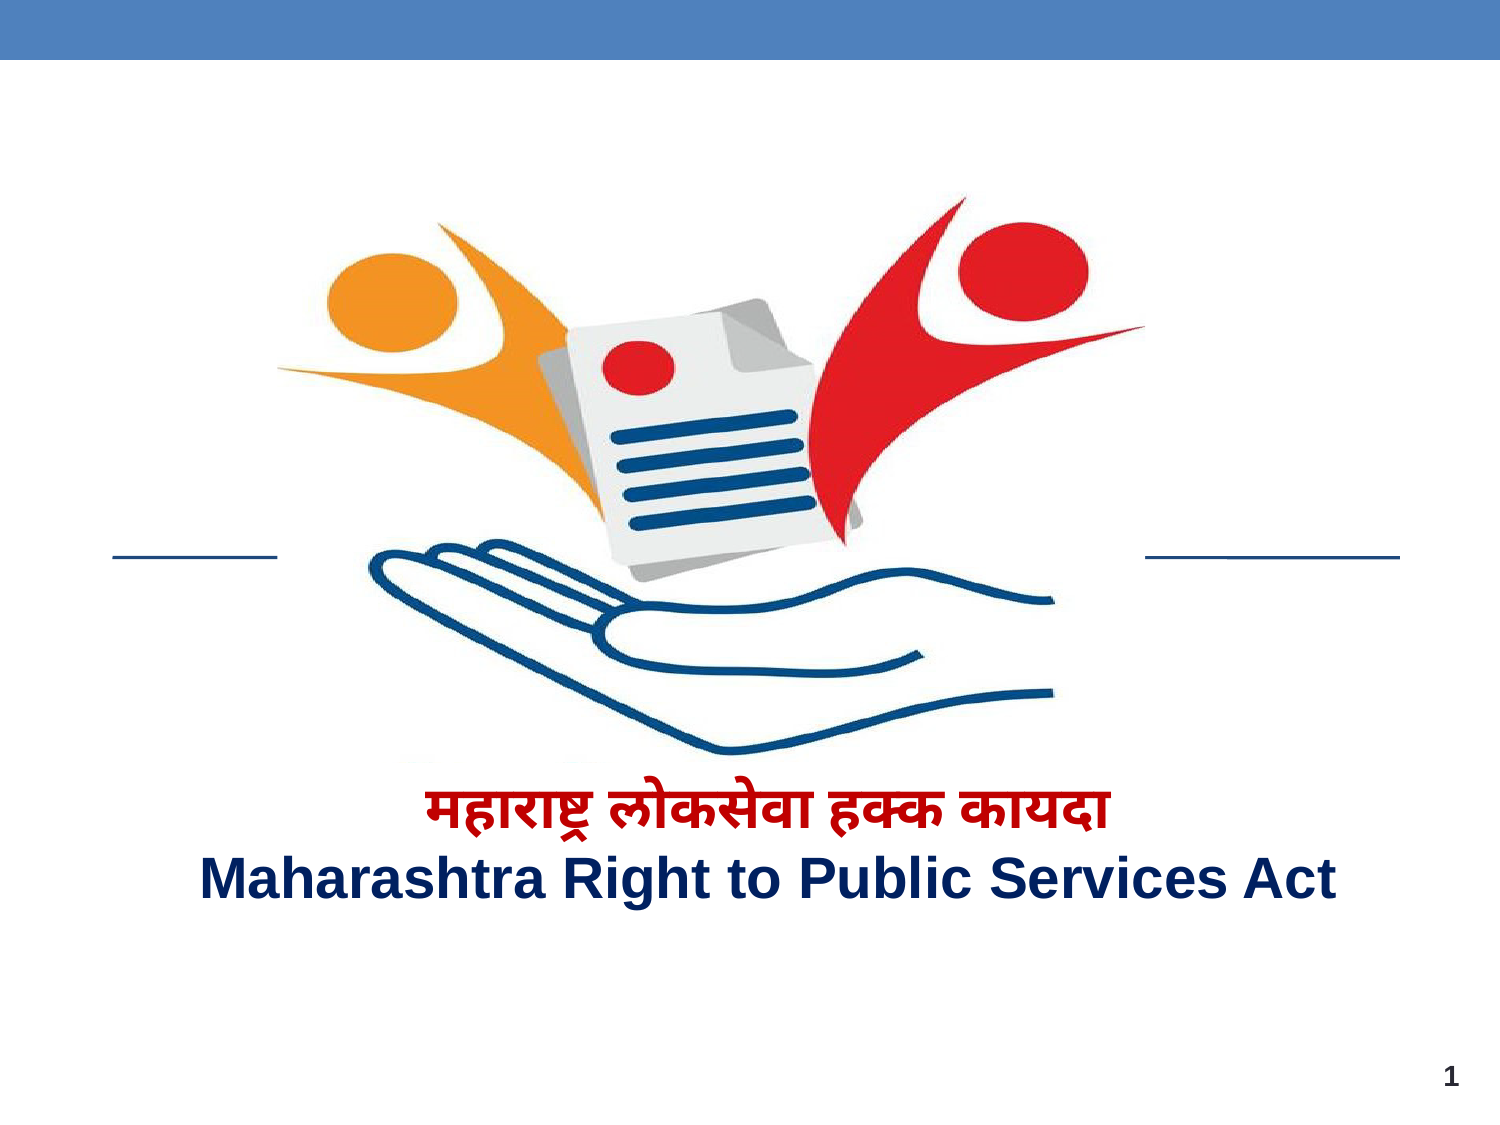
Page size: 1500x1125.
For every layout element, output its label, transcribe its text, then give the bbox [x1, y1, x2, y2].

picture [277, 131, 1146, 763]
text_box महाराष्ट्र लोकसेवा हक्क कायदा Maharashtra Right to Public Services Act [112, 762, 1425, 918]
text_box 1 [1428, 1050, 1475, 1100]
